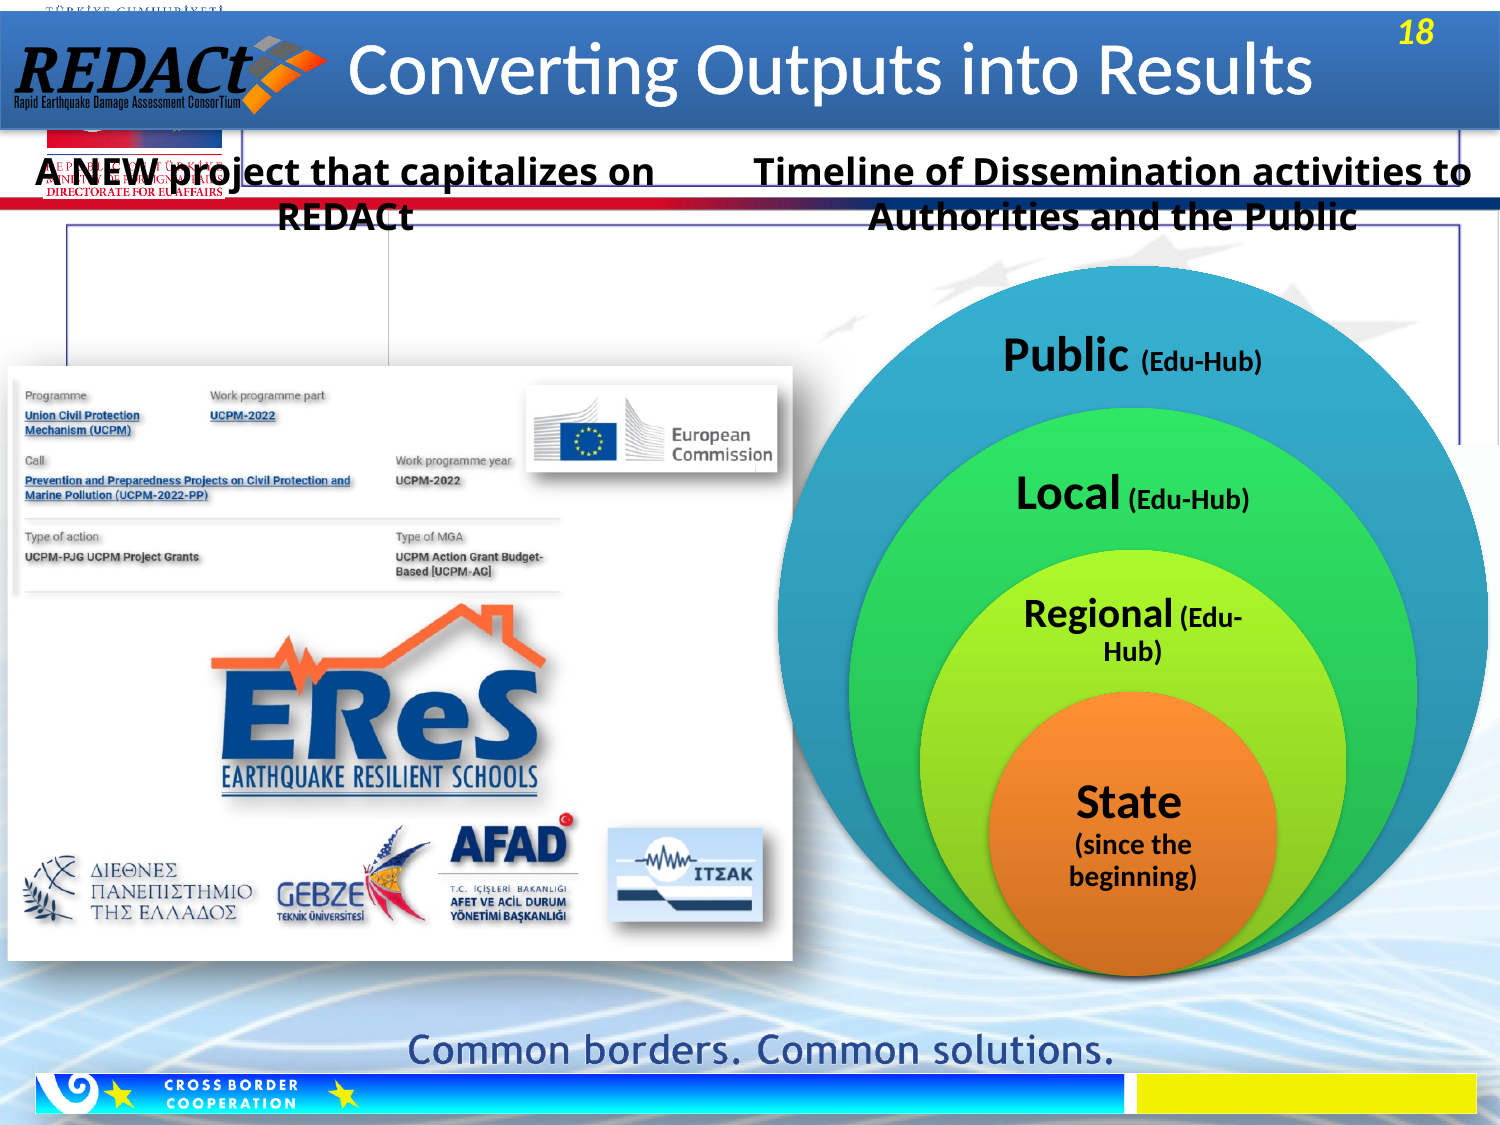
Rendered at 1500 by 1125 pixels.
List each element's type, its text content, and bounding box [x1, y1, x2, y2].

text_box Timeline of Dissemination activities to Authorities and the Public [703, 140, 1500, 246]
picture [0, 196, 1500, 1125]
picture [43, 130, 225, 140]
text_box 18 [1381, 0, 1500, 60]
picture [5, 27, 335, 122]
picture [240, 130, 1462, 187]
text_box A NEW project that capitalizes on REDACt [0, 140, 692, 246]
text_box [778, 234, 1489, 1009]
picture [43, 2, 225, 11]
text_box Converting Outputs into Results [0, 11, 1500, 130]
